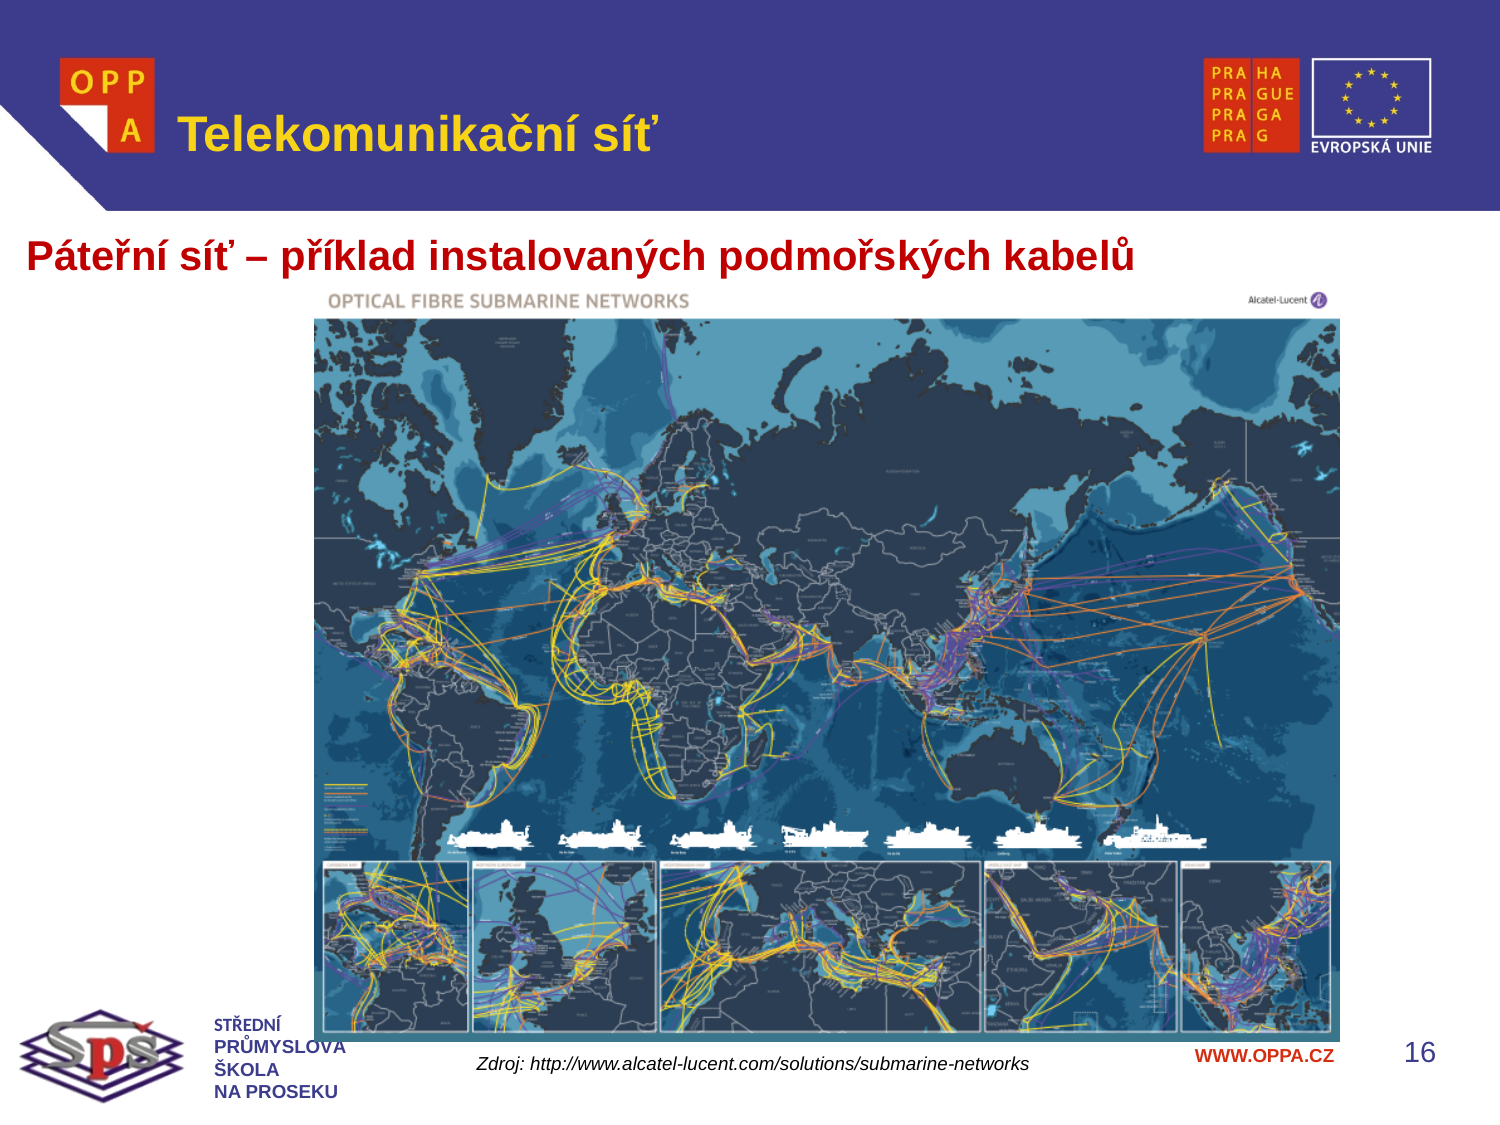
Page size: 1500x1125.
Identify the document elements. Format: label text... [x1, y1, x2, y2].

text_box STŘEDNÍ PRŮMYSLOVÁ ŠKOLA NA PROSEKU [199, 1082, 509, 1110]
text_box Páteřní síť – příklad instalovaných podmořských kabelů Zdroj: http://www.alcatel-lucent.com/solutions/submarine-networks [11, 221, 1495, 1082]
picture [19, 1001, 186, 1107]
picture [314, 281, 1341, 1043]
picture [0, 0, 1500, 211]
title Telekomunikační síť [177, 38, 1137, 162]
